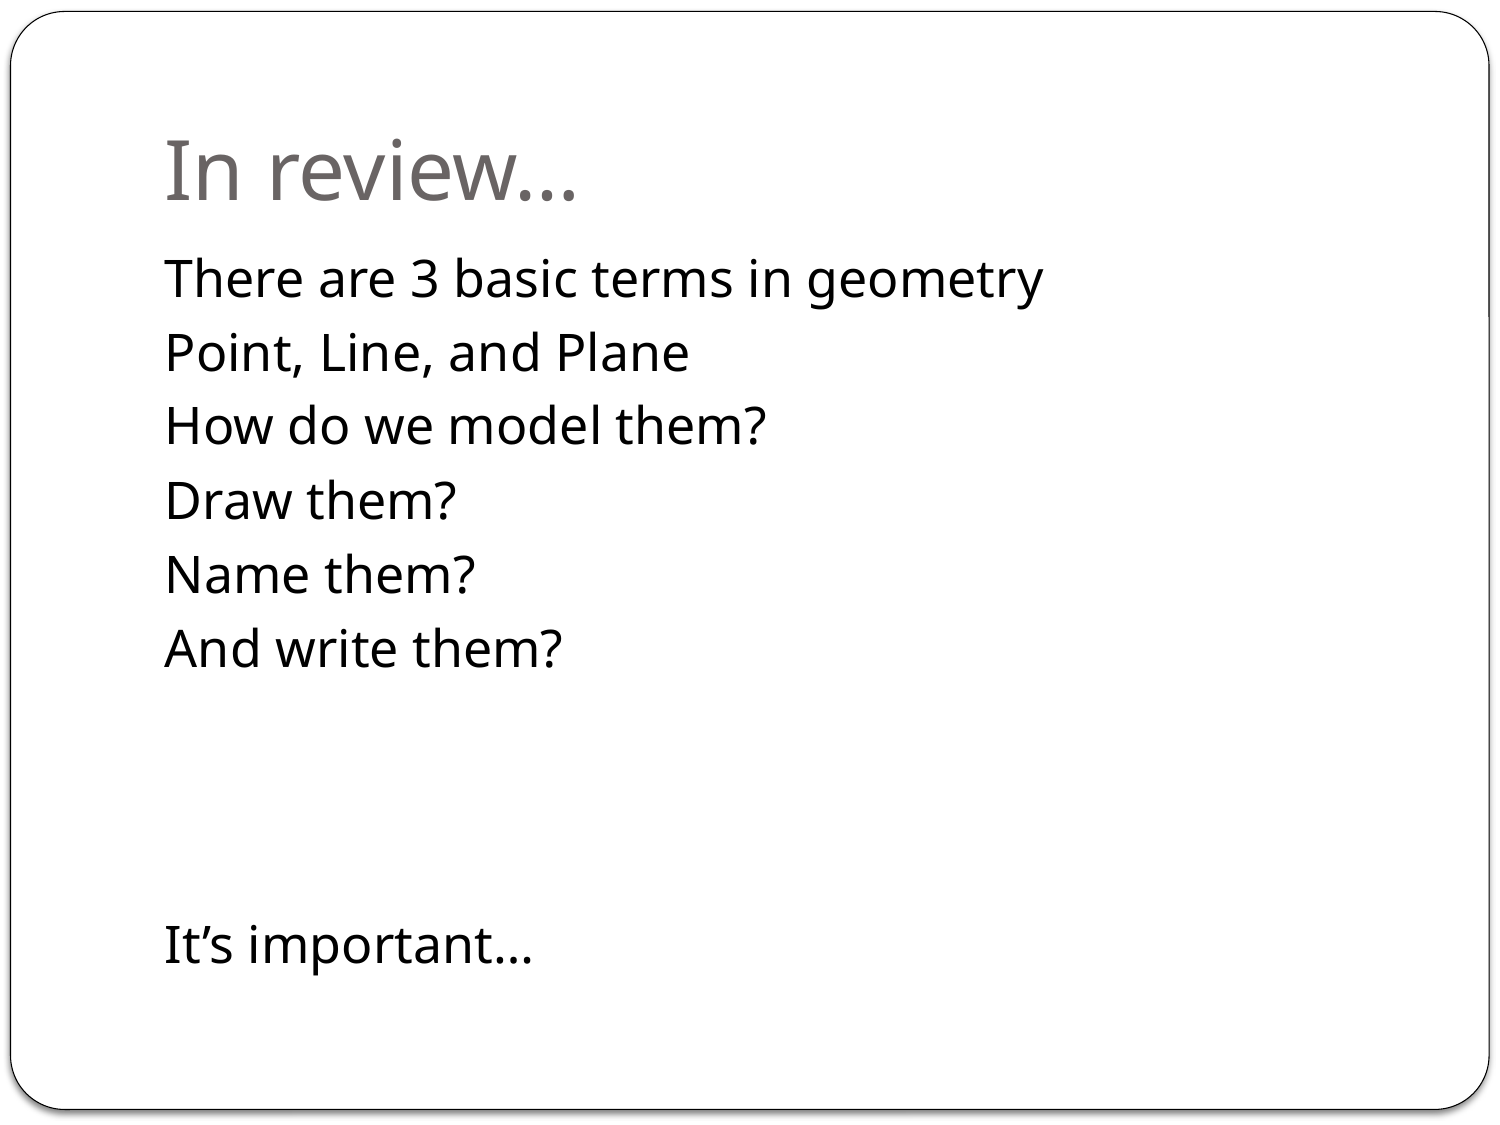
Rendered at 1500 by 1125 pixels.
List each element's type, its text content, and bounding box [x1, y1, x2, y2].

list There are 3 basic terms in geometry Point, Line, and Plane How do we model them? Draw them? Name them? And write them? It’s important… [150, 237, 1425, 988]
title In review… [150, 45, 1425, 233]
